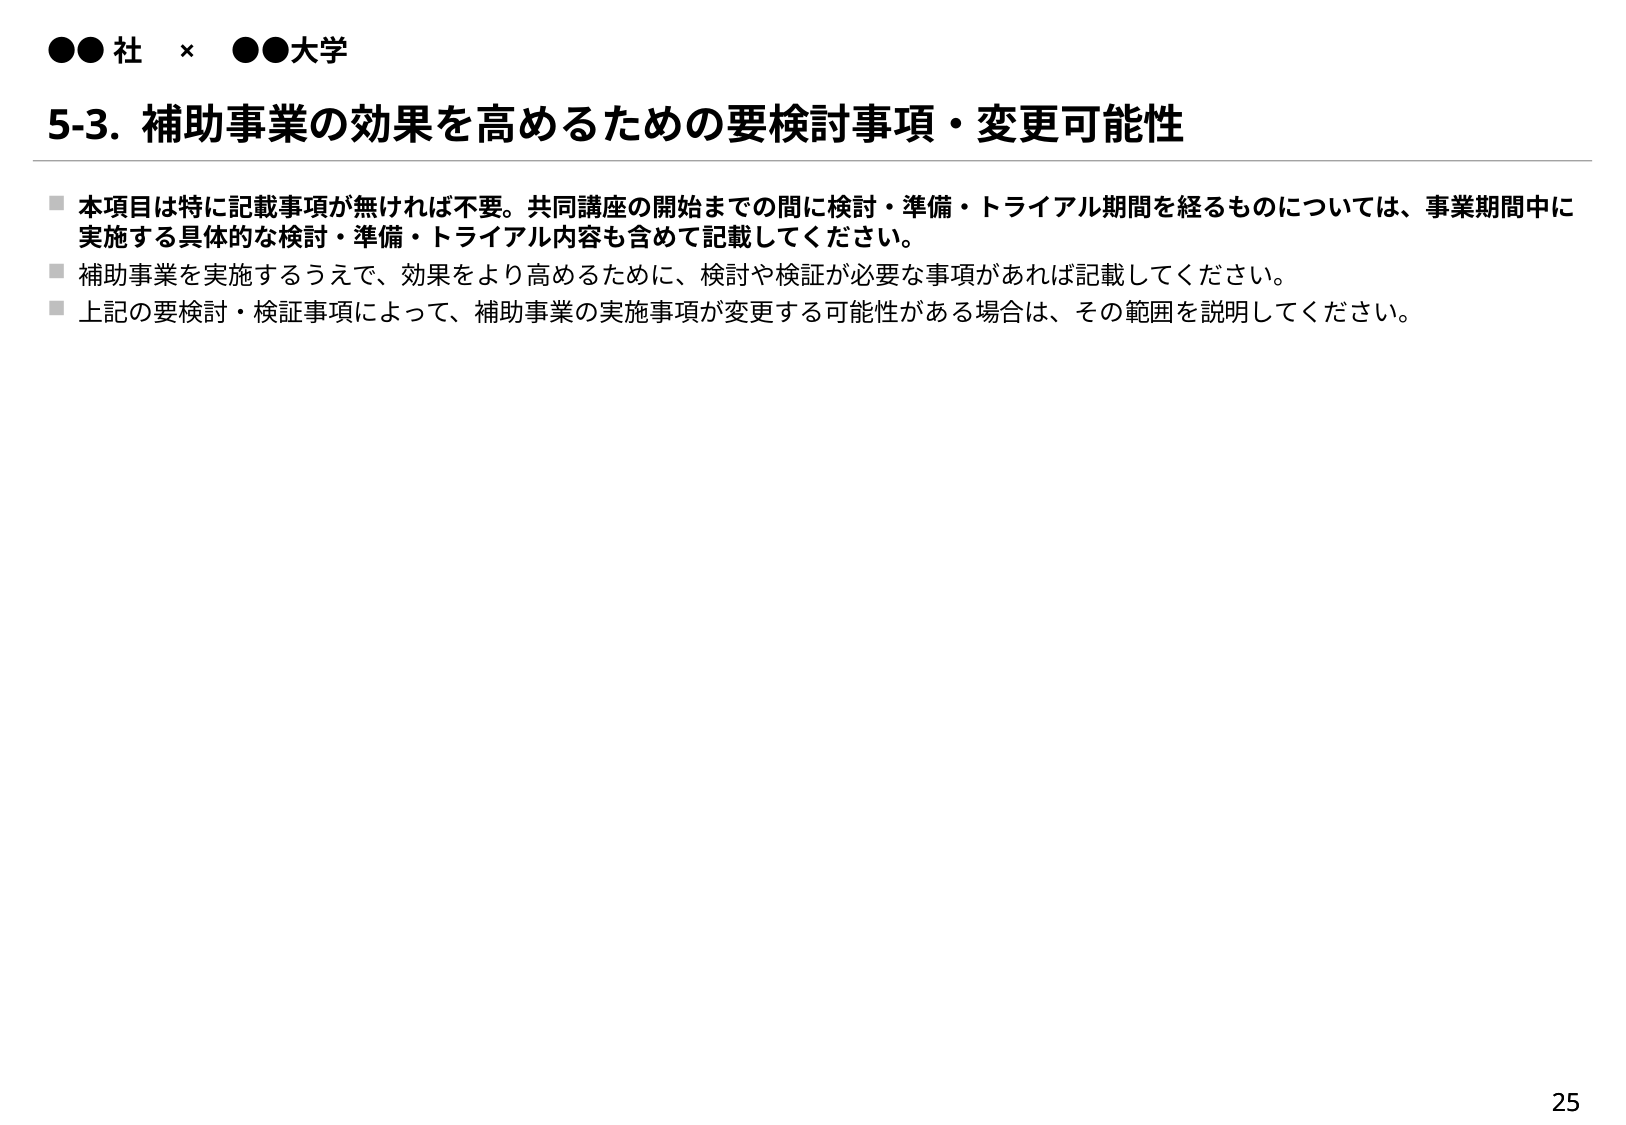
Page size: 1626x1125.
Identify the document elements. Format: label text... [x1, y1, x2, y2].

list 本項目は特に記載事項が無ければ不要。共同講座の開始までの間に検討・準備・トライアル期間を経るものについては、事業期間中に実施する具体的な検討・準備・トライアル内容も含めて記載してください。 補助事業を実施するうえで、効果をより高めるために、検討や検証が必要な事項があれば記載してください。 上記の要検討・検証事項によって、補助事業の実施事項が変更する可能性がある場合は、その範囲を説明してください。 [32, 184, 1593, 837]
list 5-3. 補助事業の効果を高めるための要検討事項・変更可能性 [32, 89, 1593, 155]
title ●●社 × ●●大学 [32, 25, 1593, 85]
